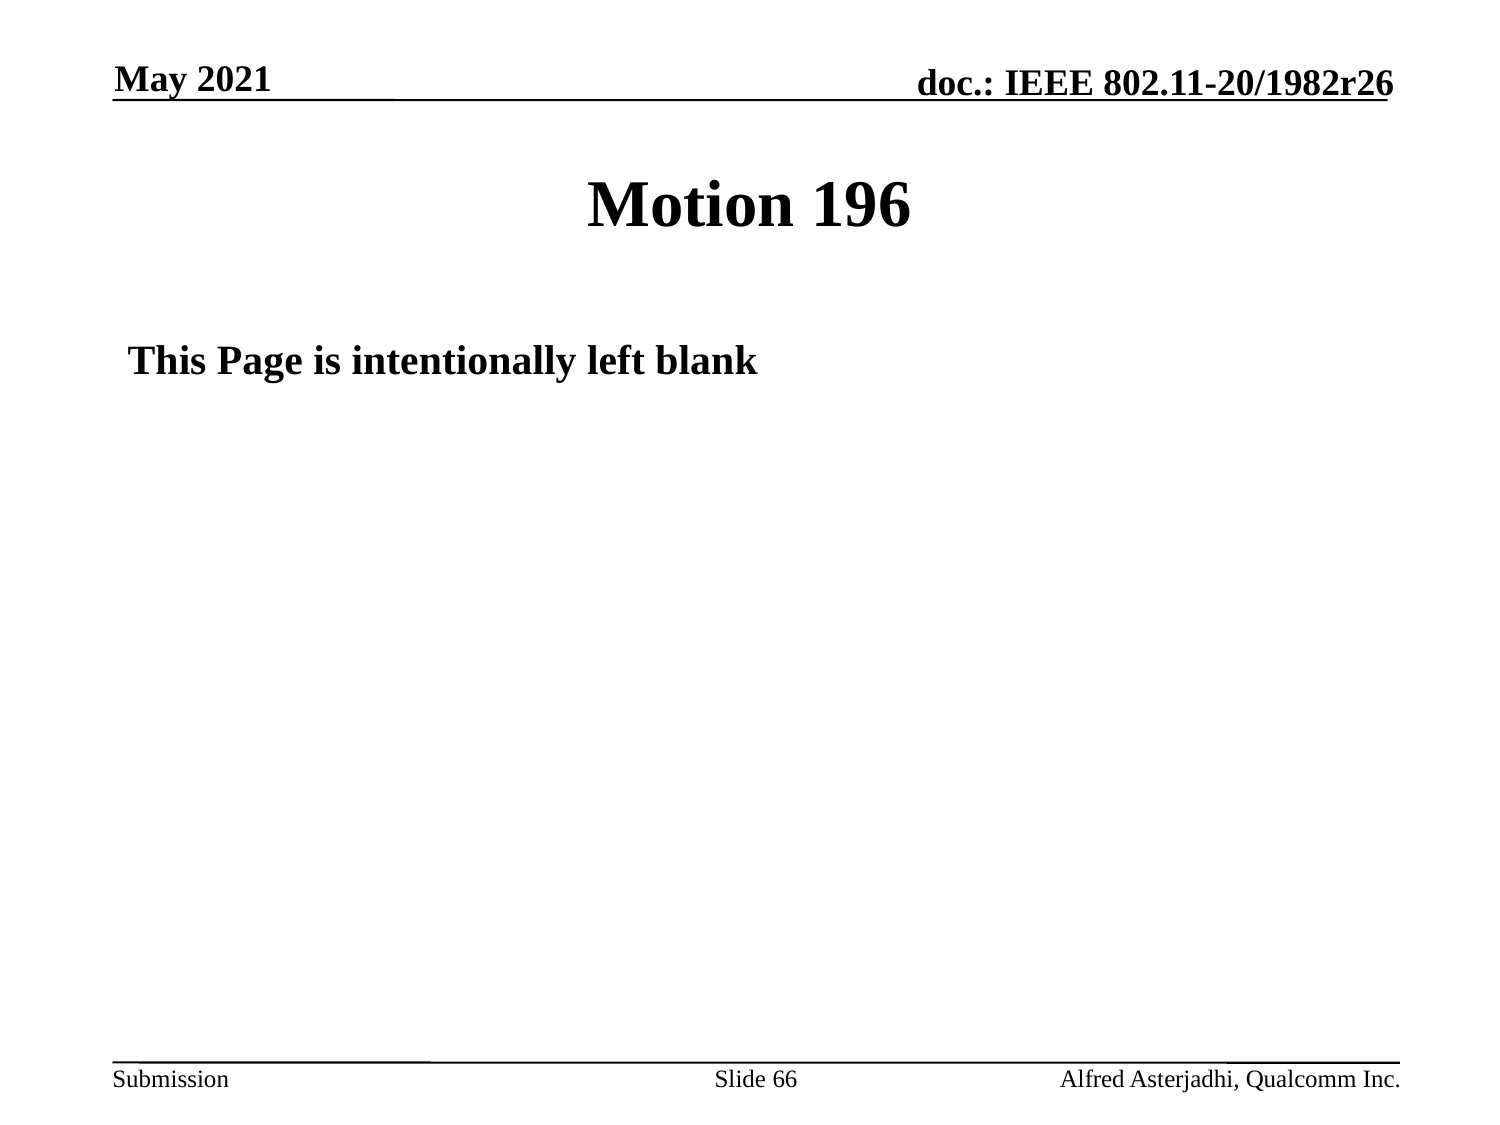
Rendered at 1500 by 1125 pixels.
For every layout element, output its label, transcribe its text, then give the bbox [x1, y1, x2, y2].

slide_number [114, 54, 423, 100]
title Motion 196 [112, 112, 1388, 288]
list This Page is intentionally left blank [112, 324, 1388, 1000]
slide_number Slide 66 [712, 1061, 800, 1123]
footer Alfred Asterjadhi, Qualcomm Inc. [878, 1061, 1402, 1093]
